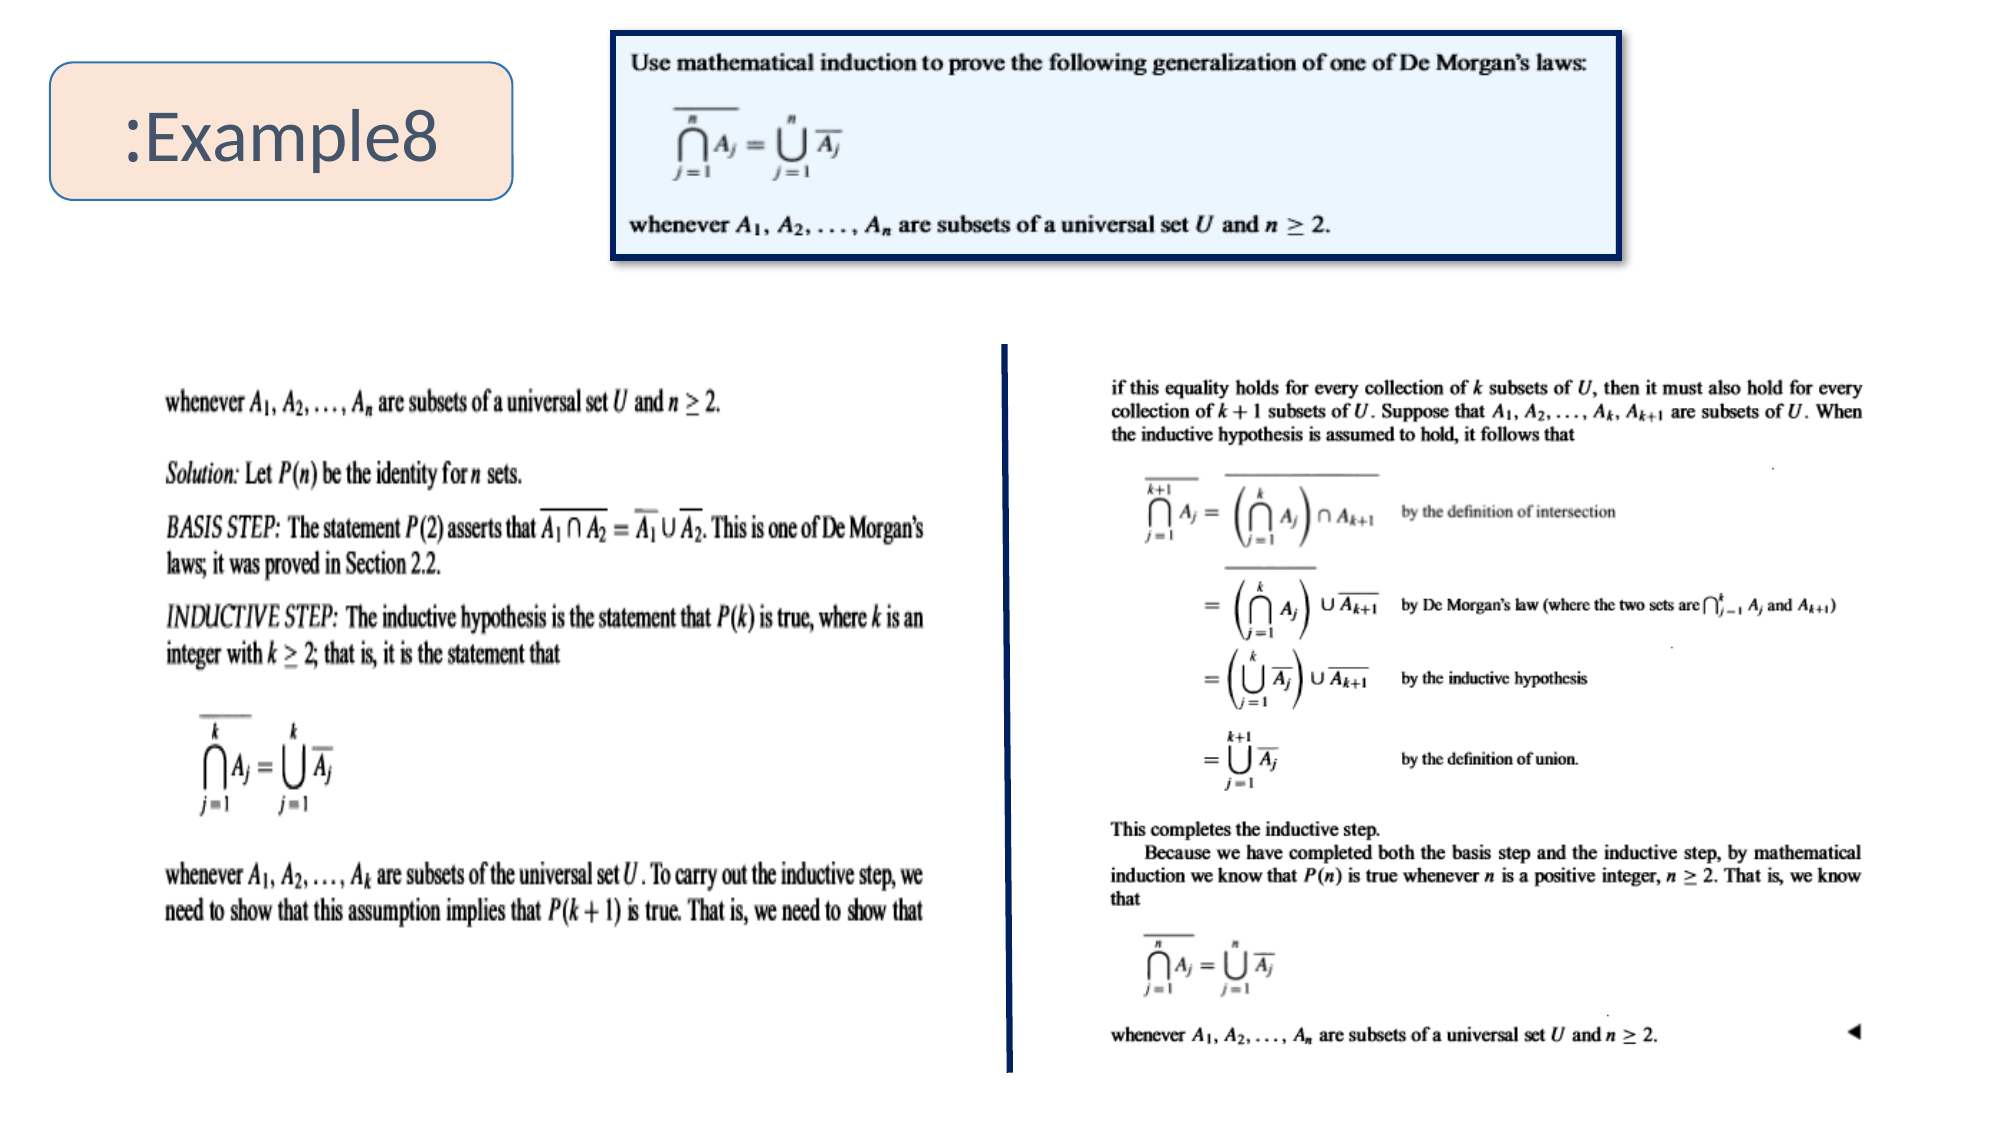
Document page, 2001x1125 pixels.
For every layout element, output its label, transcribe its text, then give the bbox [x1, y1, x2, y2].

picture [615, 36, 1616, 255]
text_box Example8: [48, 61, 514, 201]
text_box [1004, 344, 1010, 1073]
picture [1082, 344, 1885, 1062]
picture [157, 370, 928, 949]
